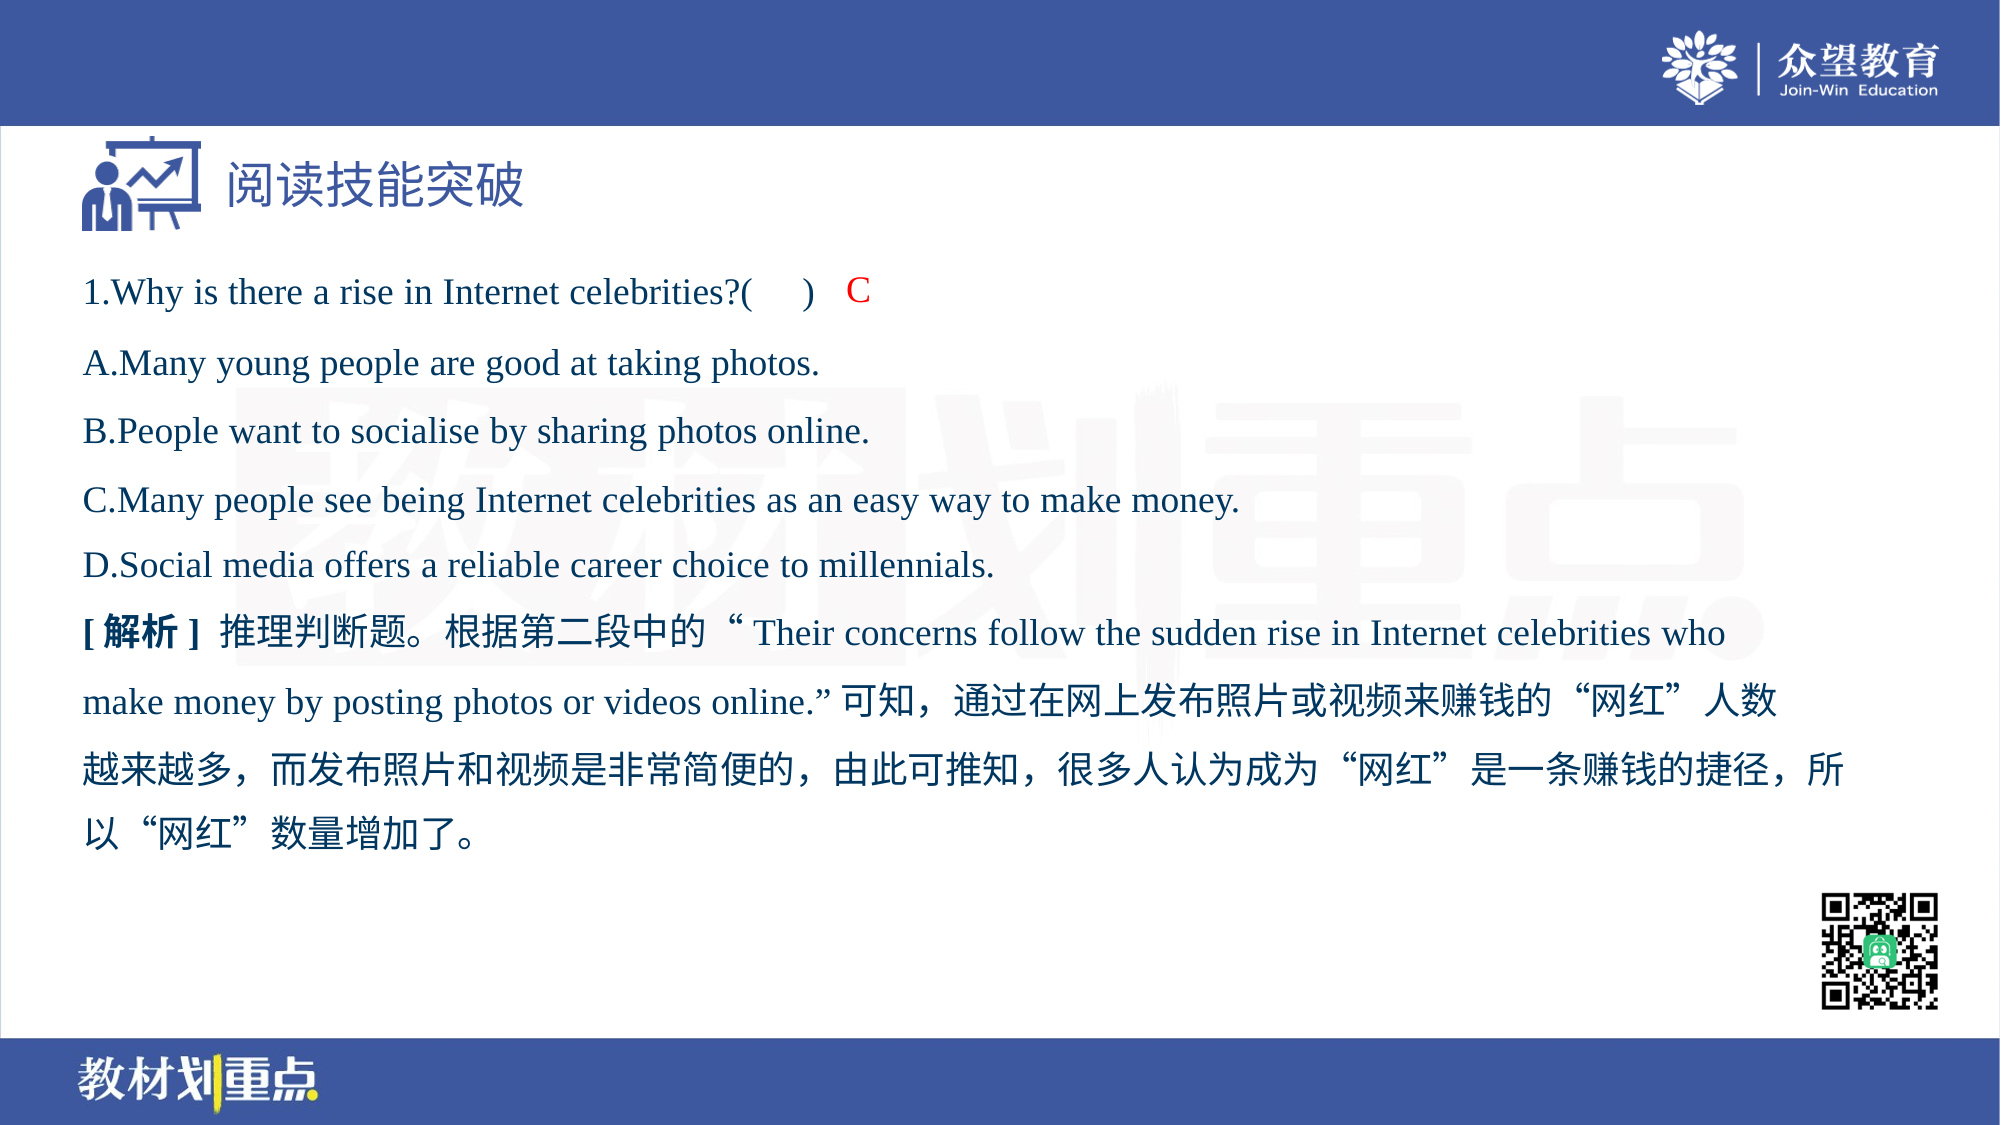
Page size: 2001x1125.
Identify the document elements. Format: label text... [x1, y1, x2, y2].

text_box A.Many young people are good at taking photos. B.People want to socialise by sharing photos online. C.Many people see being Internet celebrities as an easy way to make money. D.Social media offers a reliable career choice to millennials. [82, 313, 1817, 578]
text_box 1.Why is there a rise in Internet celebrities?( ) [82, 247, 1817, 306]
picture [0, 0, 2000, 1125]
text_box [解析] 推理判断题。根据第二段中的“Their concerns follow the sudden rise in Internet celebrities who make money by posting photos or videos online.”可知，通过在网上发布照片或视频来赚钱的“网红”人数 越来越多，而发布照片和视频是非常简便的，由此可推知，很多人认为成为“网红”是一条赚钱的捷径，所 以“网红”数量增加了。 [82, 584, 1817, 849]
text_box C [832, 245, 885, 304]
